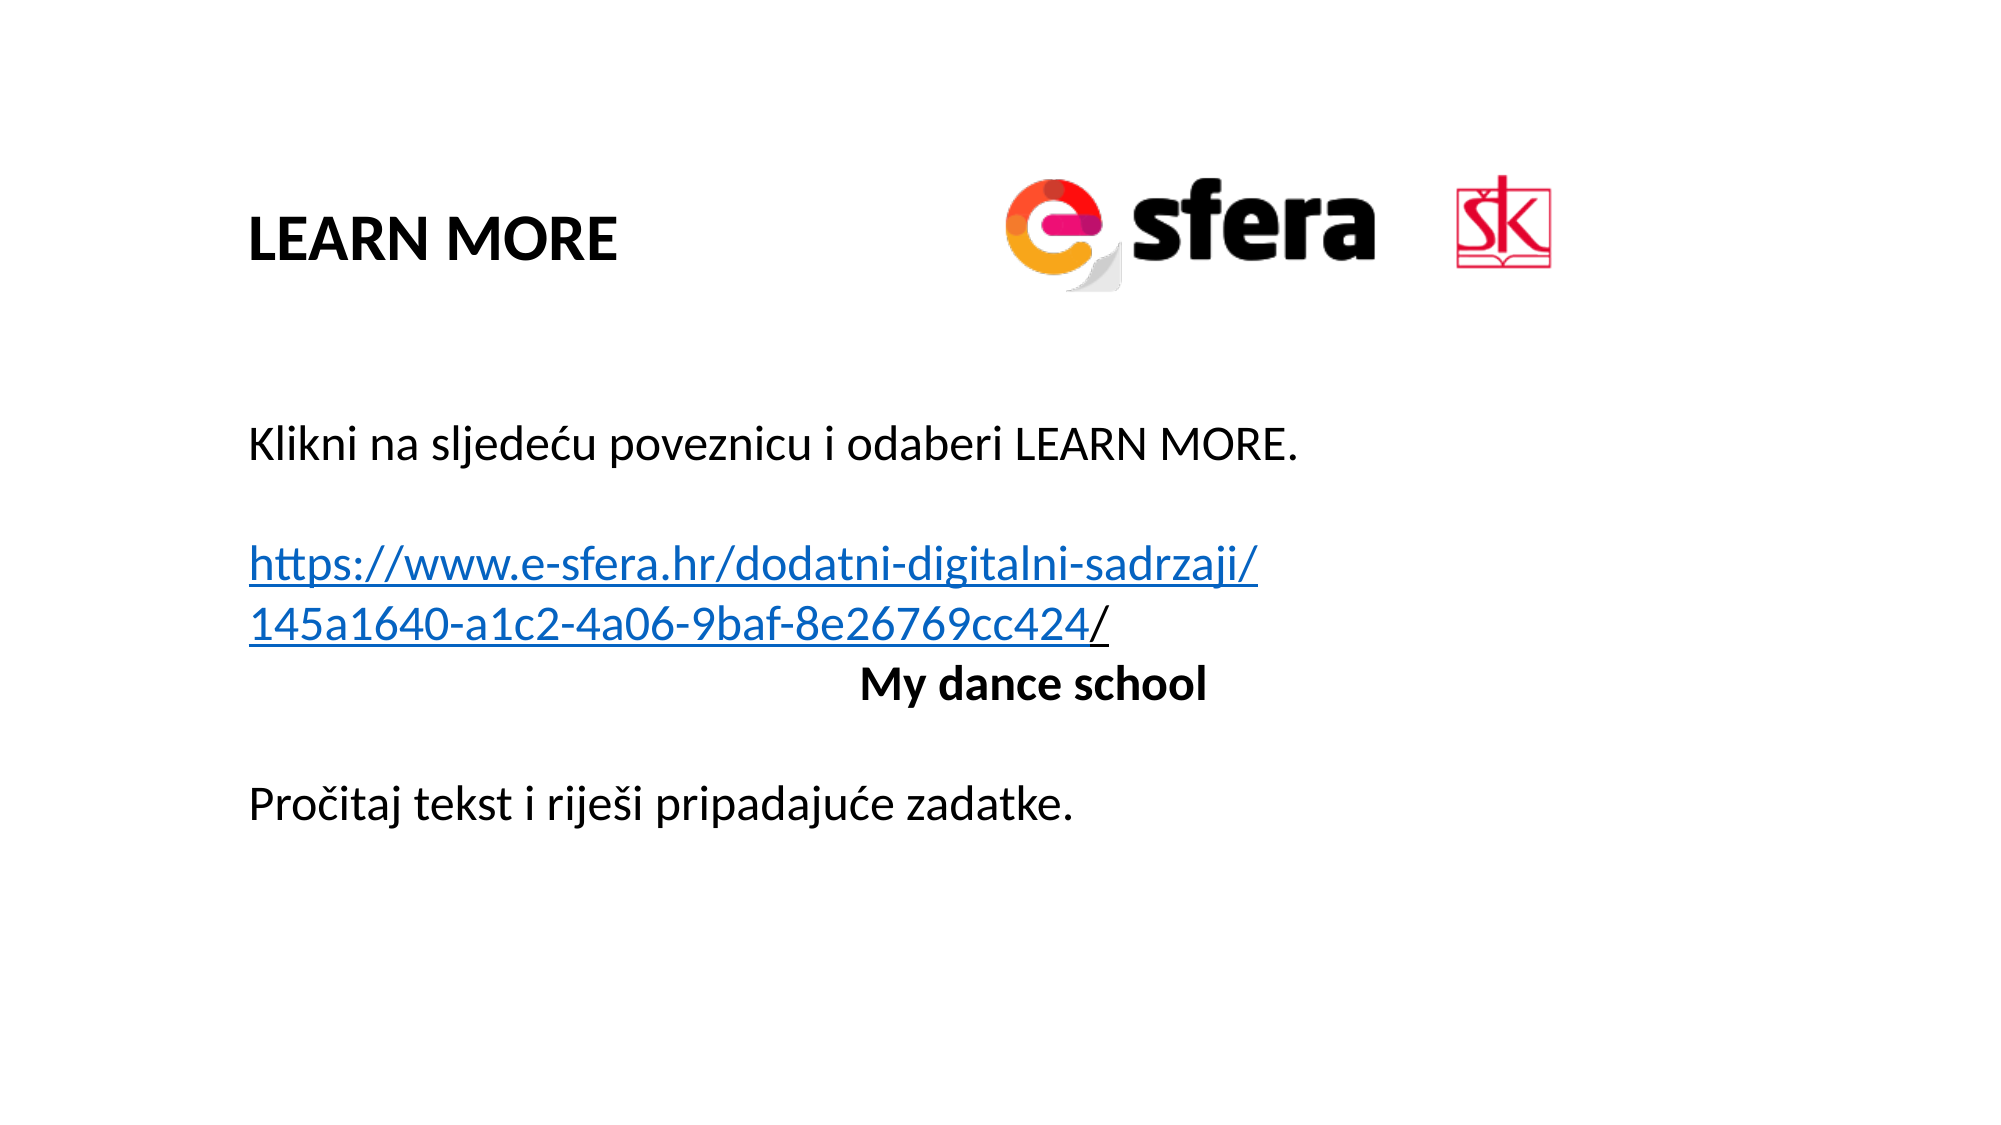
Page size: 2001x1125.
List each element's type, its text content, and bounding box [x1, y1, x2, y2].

picture [973, 78, 1599, 391]
text_box Klikni na sljedeću poveznicu i odaberi LEARN MORE. https://www.e-sfera.hr/dodatni-digitalni-sadrzaji/145a1640-a1c2-4a06-9baf-8e26769cc424/ My dance school Pročitaj tekst i riješi pripadajuće zadatke. [234, 403, 1834, 839]
text_box LEARN MORE [234, 186, 973, 281]
